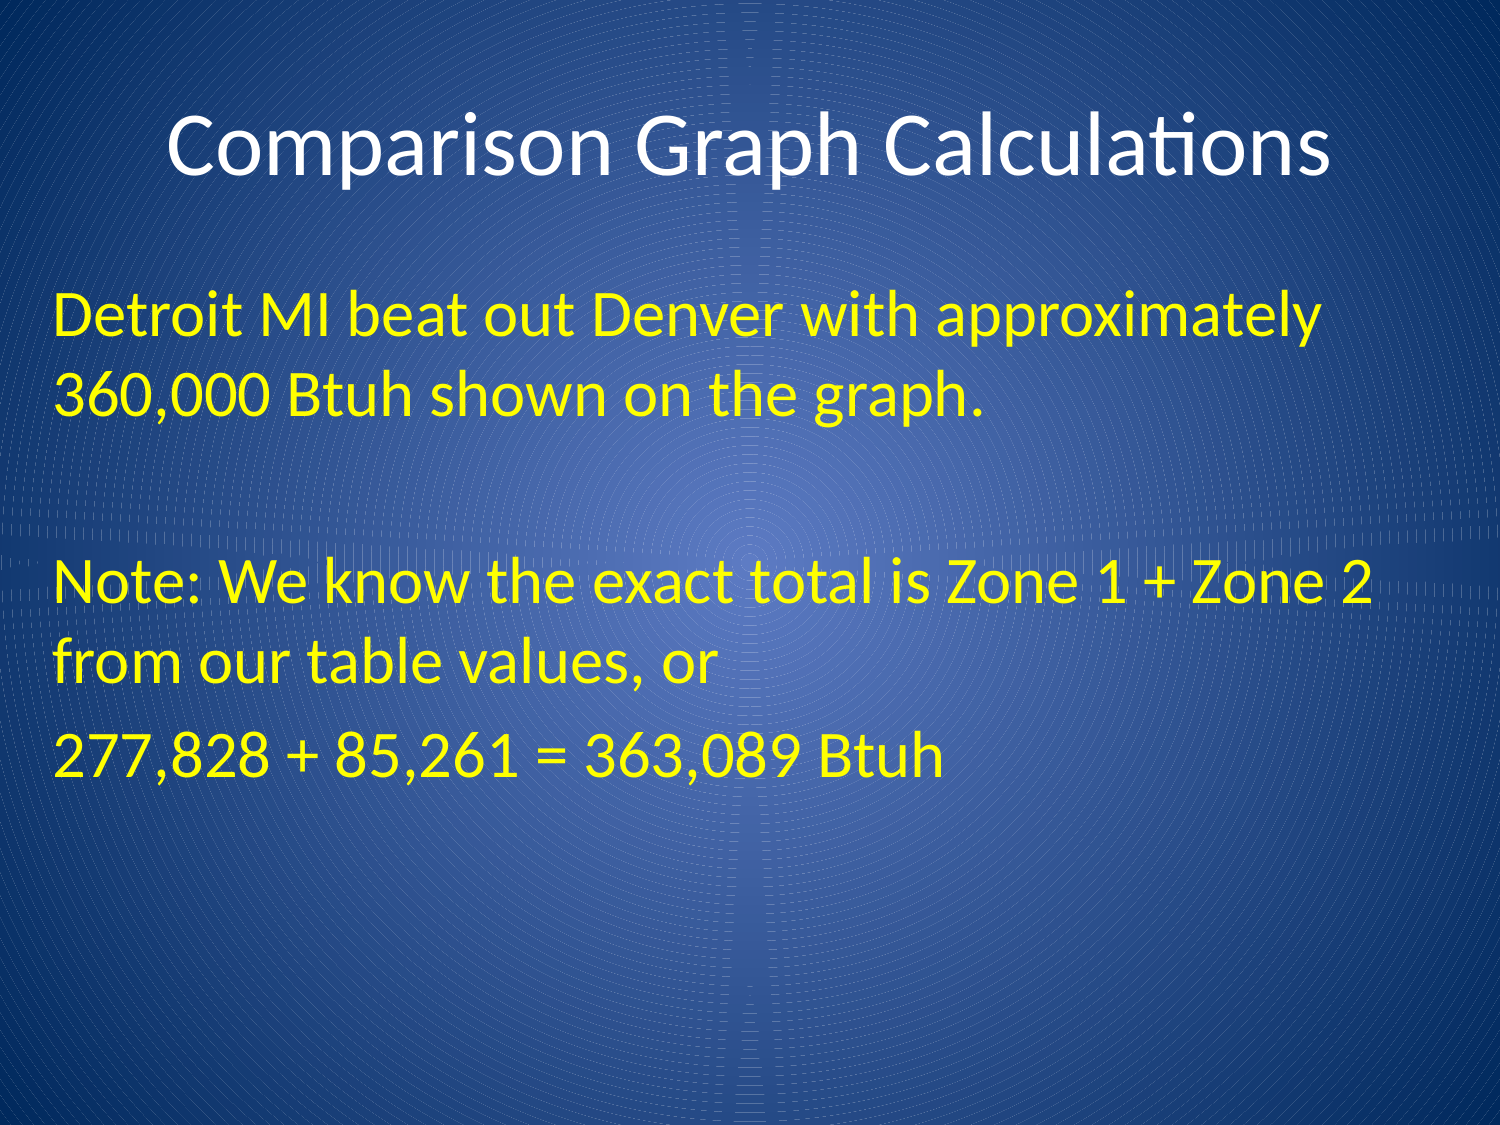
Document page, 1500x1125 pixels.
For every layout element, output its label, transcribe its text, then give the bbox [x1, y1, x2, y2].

title Comparison Graph Calculations [75, 45, 1425, 233]
list Detroit MI beat out Denver with approximately 360,000 Btuh shown on the graph. Note: We know the exact total is Zone 1 + Zone 2 from our table values, or 277,828 + 85,261 = 363,089 Btuh [37, 262, 1463, 1005]
